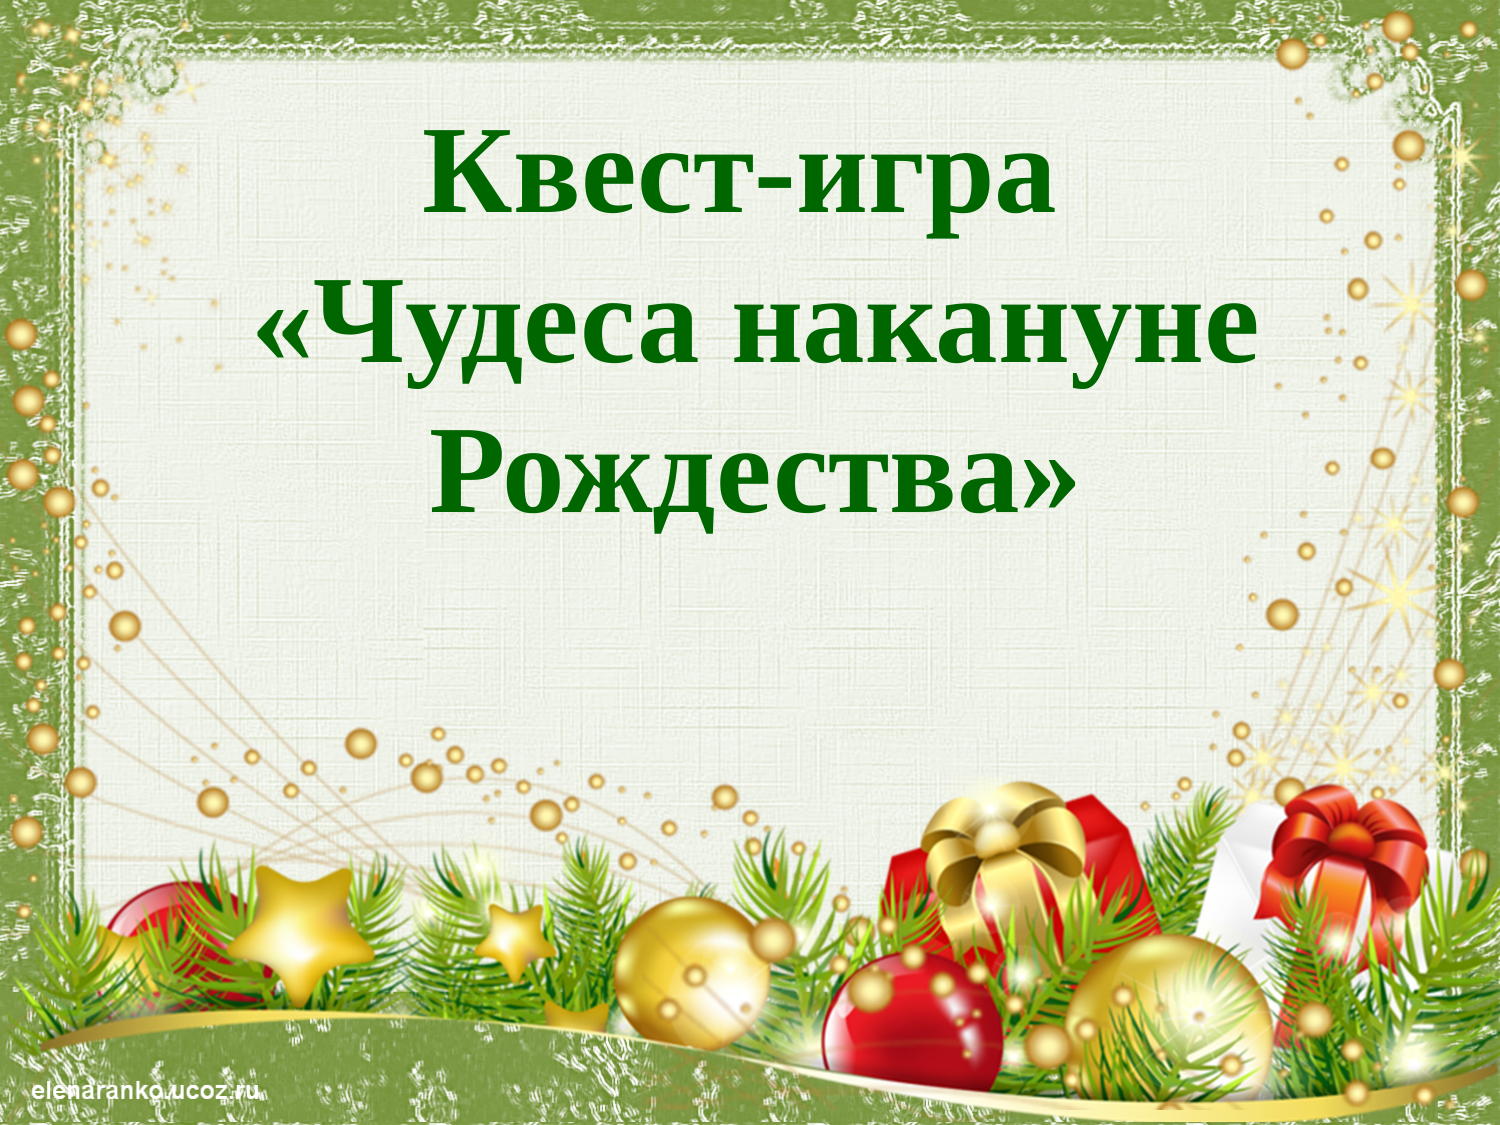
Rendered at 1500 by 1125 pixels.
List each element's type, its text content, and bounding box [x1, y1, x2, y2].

picture [0, 0, 1500, 1125]
text_box Квест-игра «Чудеса накануне Рождества» [88, 90, 1424, 386]
